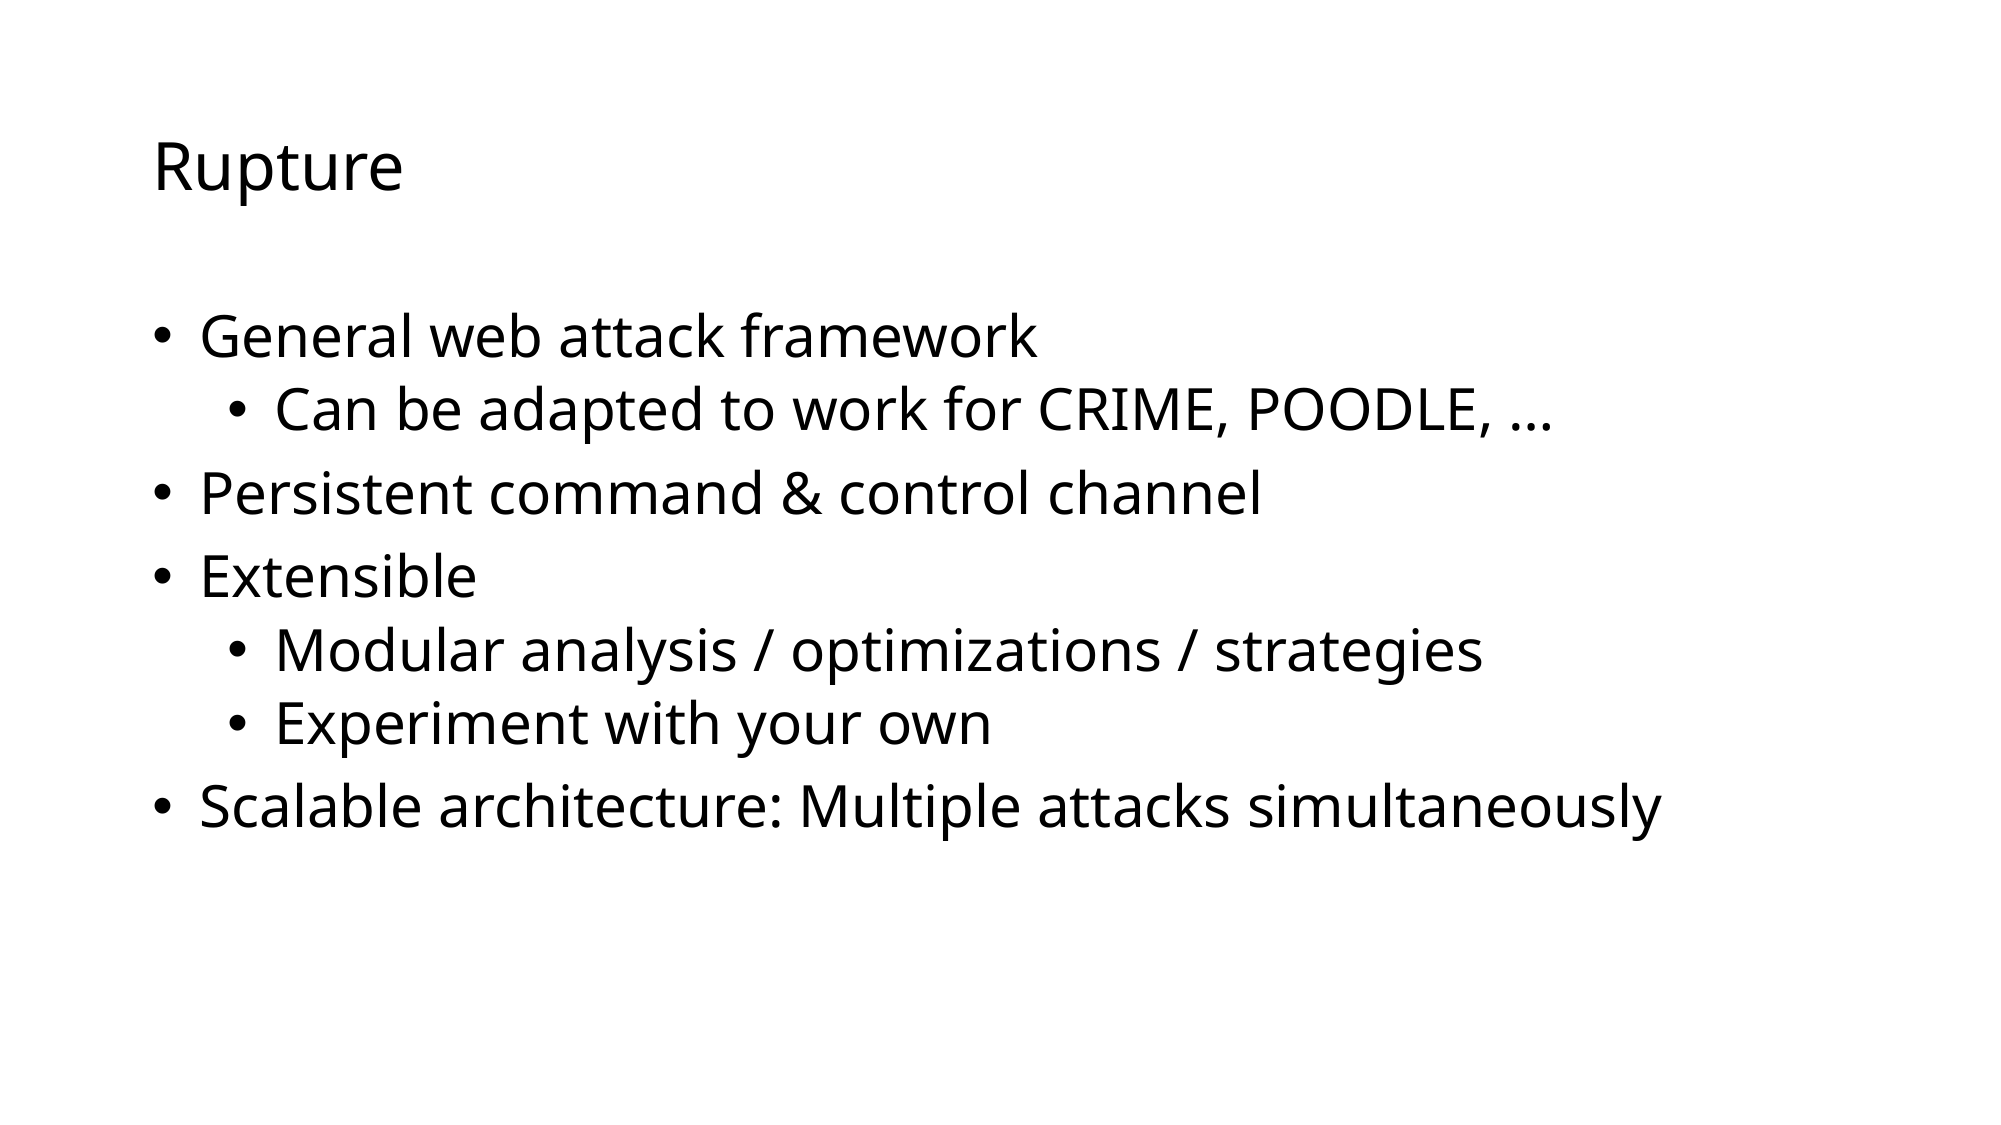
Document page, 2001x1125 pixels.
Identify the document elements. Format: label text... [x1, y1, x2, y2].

title Rupture [137, 59, 1863, 278]
list General web attack framework Can be adapted to work for CRIME, POODLE, … Persistent command & control channel Extensible Modular analysis / optimizations / strategies Experiment with your own Scalable architecture: Multiple attacks simultaneously [137, 299, 1863, 1037]
